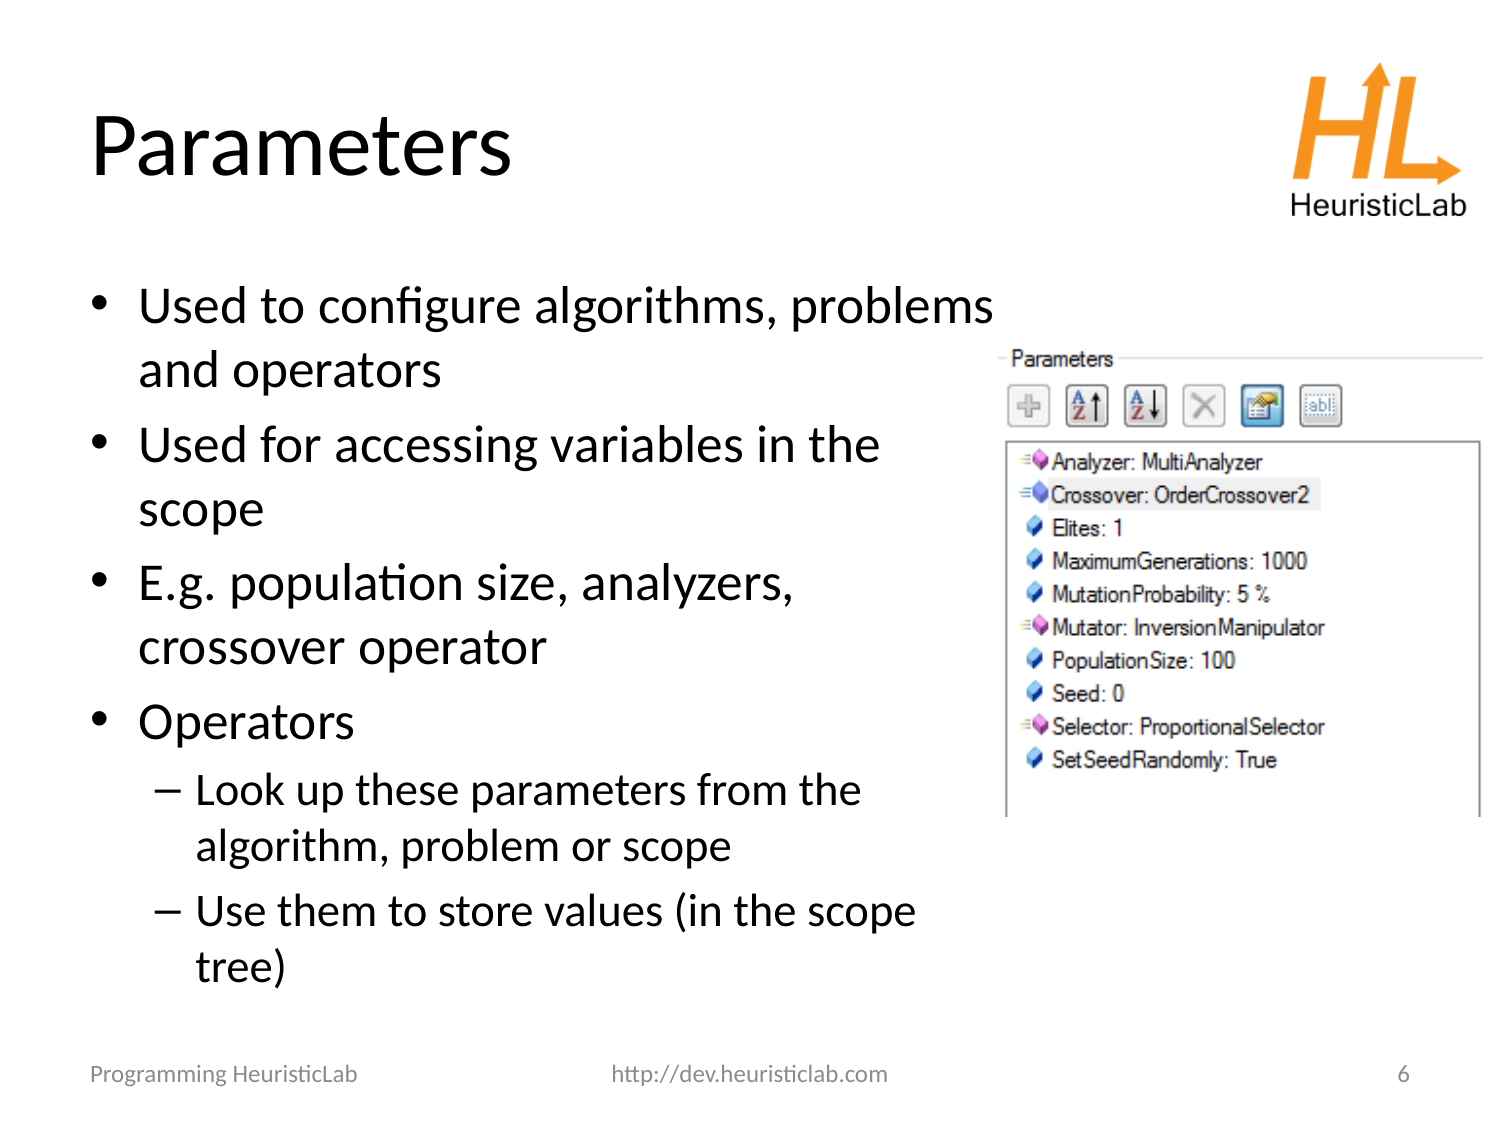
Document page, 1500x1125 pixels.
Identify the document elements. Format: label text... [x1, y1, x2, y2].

slide_number Programming HeuristicLab [75, 1042, 425, 1103]
title Parameters [75, 45, 1282, 233]
footer http://dev.heuristiclab.com [512, 1042, 988, 1103]
list Used to configure algorithms, problems and operators Used for accessing variables in the scope E.g. population size, analyzers, crossover operator Operators Look up these parameters from the algorithm, problem or scope Use them to store values (in the scope tree) [75, 262, 1022, 1005]
picture [1281, 27, 1474, 244]
slide_number 6 [1074, 1042, 1425, 1103]
picture [997, 337, 1483, 817]
